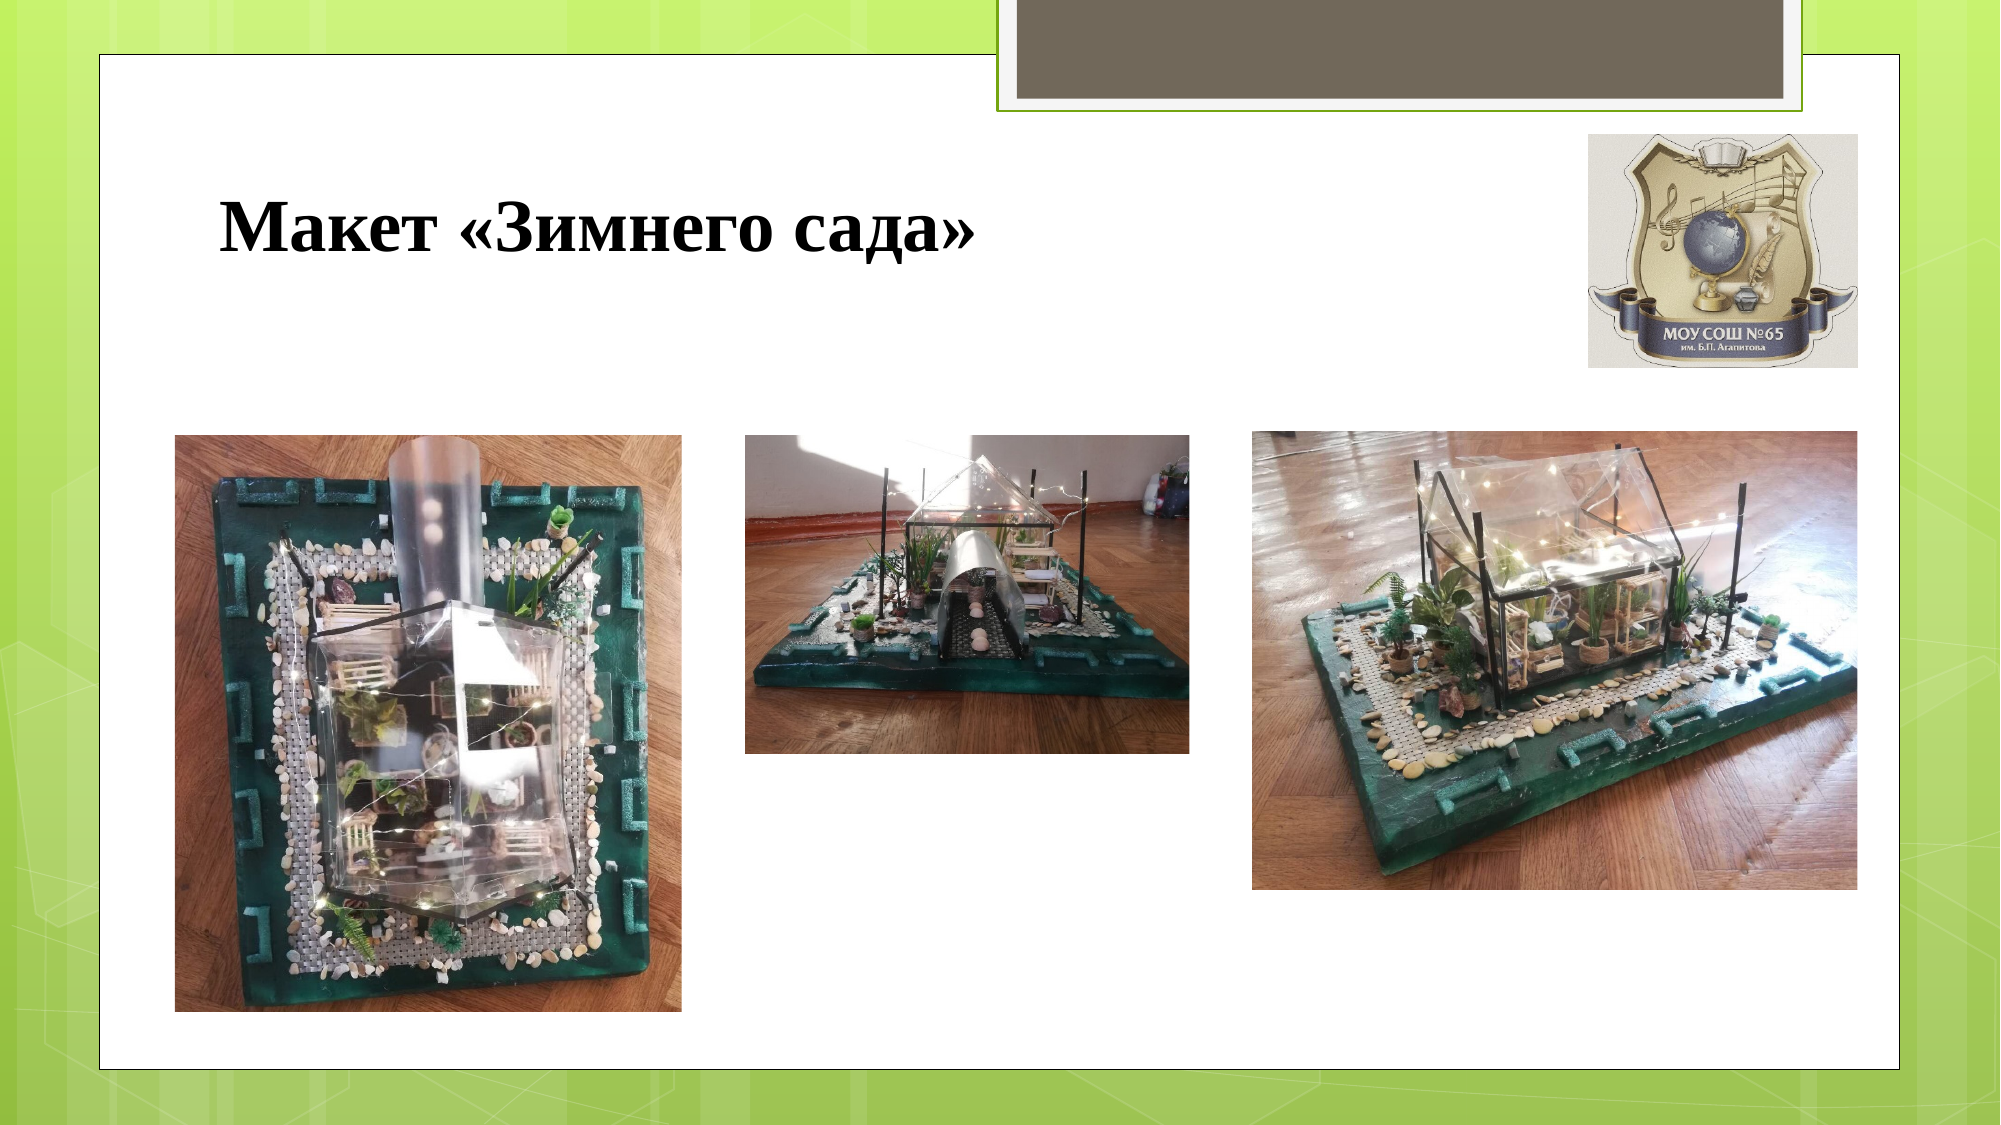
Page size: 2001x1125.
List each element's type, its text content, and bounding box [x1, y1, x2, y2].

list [174, 435, 682, 1013]
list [1251, 431, 1858, 890]
picture [1587, 134, 1858, 369]
title Макет «Зимнего сада» [204, 86, 1741, 275]
picture [744, 435, 1190, 755]
